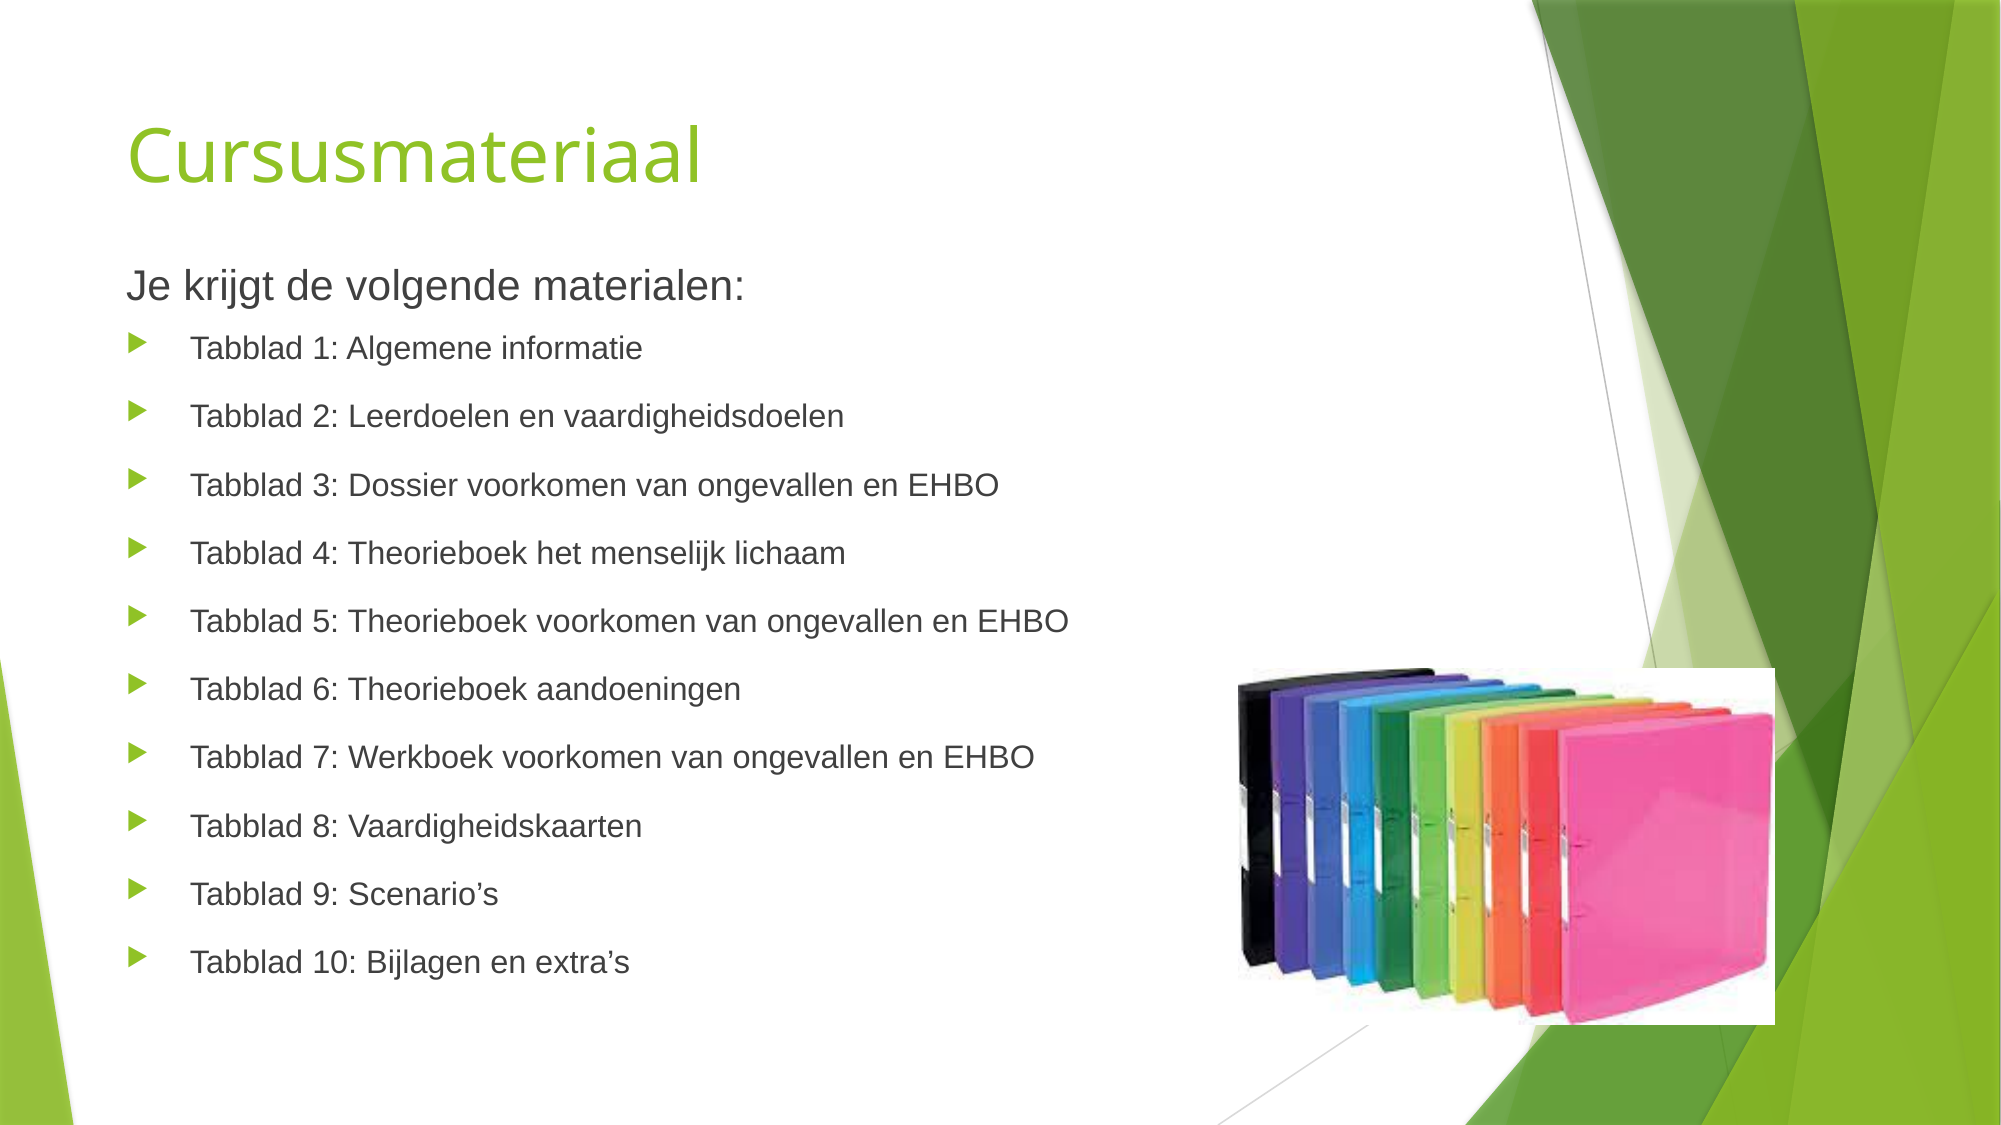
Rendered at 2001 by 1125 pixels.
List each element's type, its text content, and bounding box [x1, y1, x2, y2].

picture [1238, 668, 1775, 1026]
list Je krijgt de volgende materialen: Tabblad 1: Algemene informatie Tabblad 2: Leerdoelen en vaardigheidsdoelen Tabblad 3: Dossier voorkomen van ongevallen en EHBO Tabblad 4: Theorieboek het menselijk lichaam Tabblad 5: Theorieboek voorkomen van ongevallen en EHBO Tabblad 6: Theorieboek aandoeningen Tabblad 7: Werkboek voorkomen van ongevallen en EHBO Tabblad 8: Vaardigheidskaarten Tabblad 9: Scenario’s Tabblad 10: Bijlagen en extra’s [111, 250, 1522, 992]
title Cursusmateriaal [111, 99, 1522, 250]
